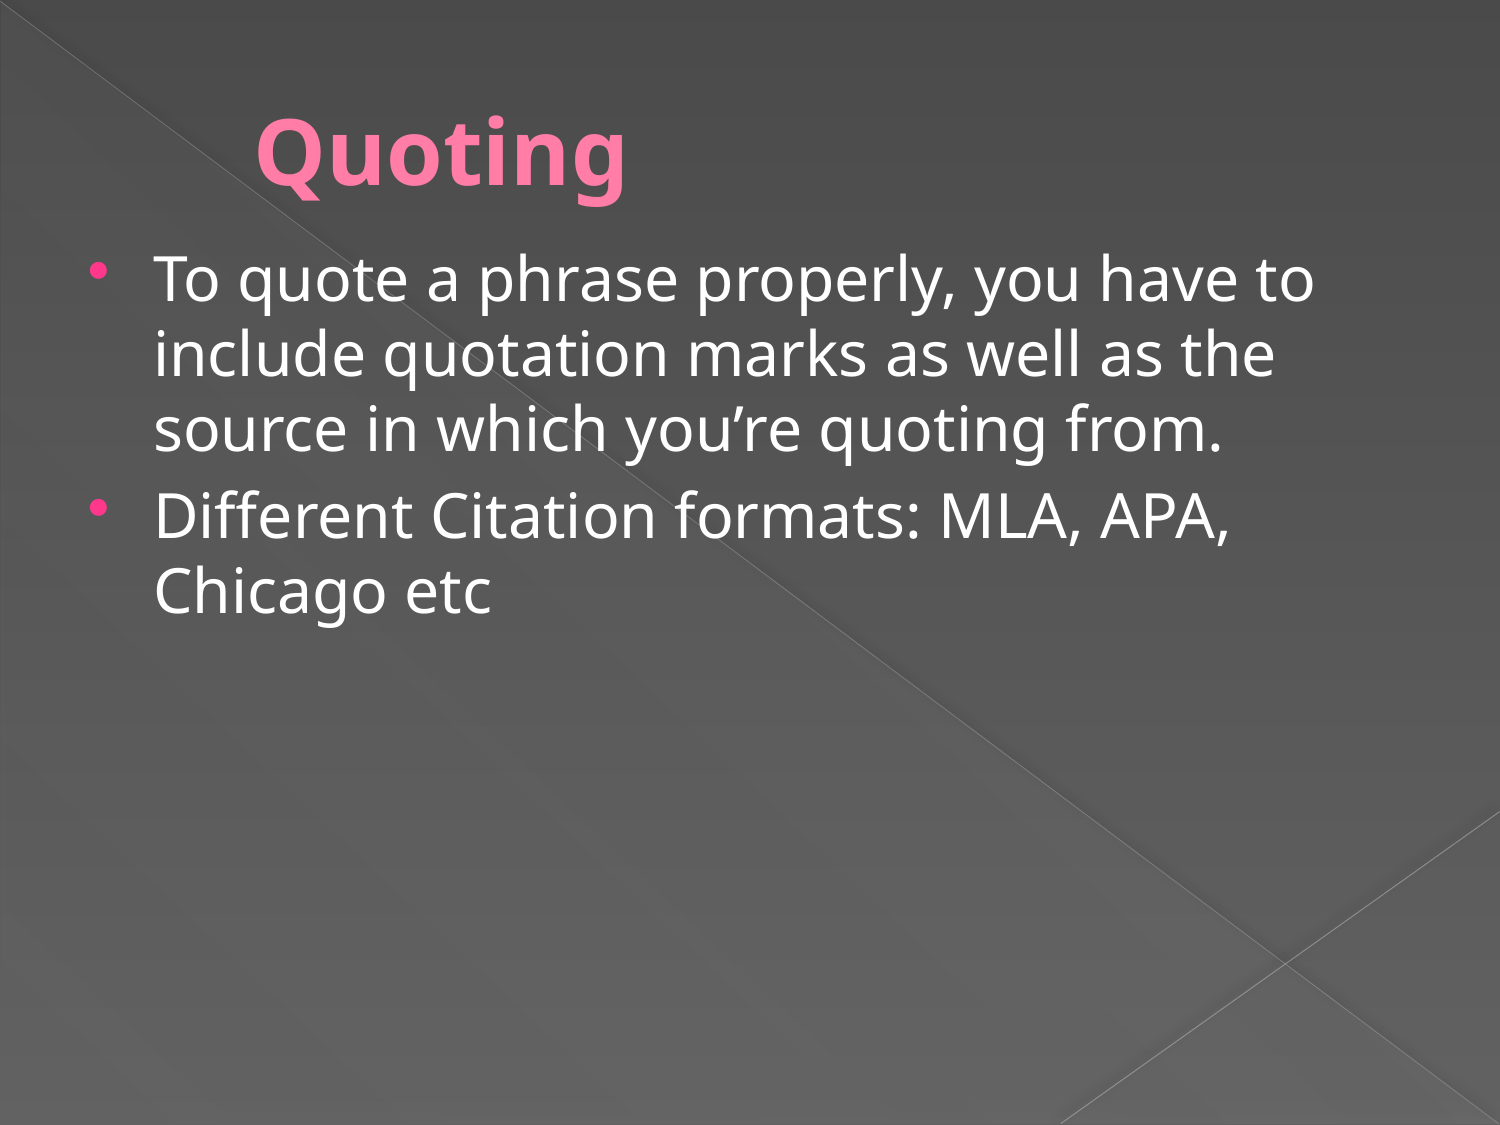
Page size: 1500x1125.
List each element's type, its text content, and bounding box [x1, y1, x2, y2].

title Quoting [159, 78, 1425, 220]
list To quote a phrase properly, you have to include quotation marks as well as the source in which you’re quoting from. Different Citation formats: MLA, APA, Chicago etc [64, 231, 1425, 1059]
